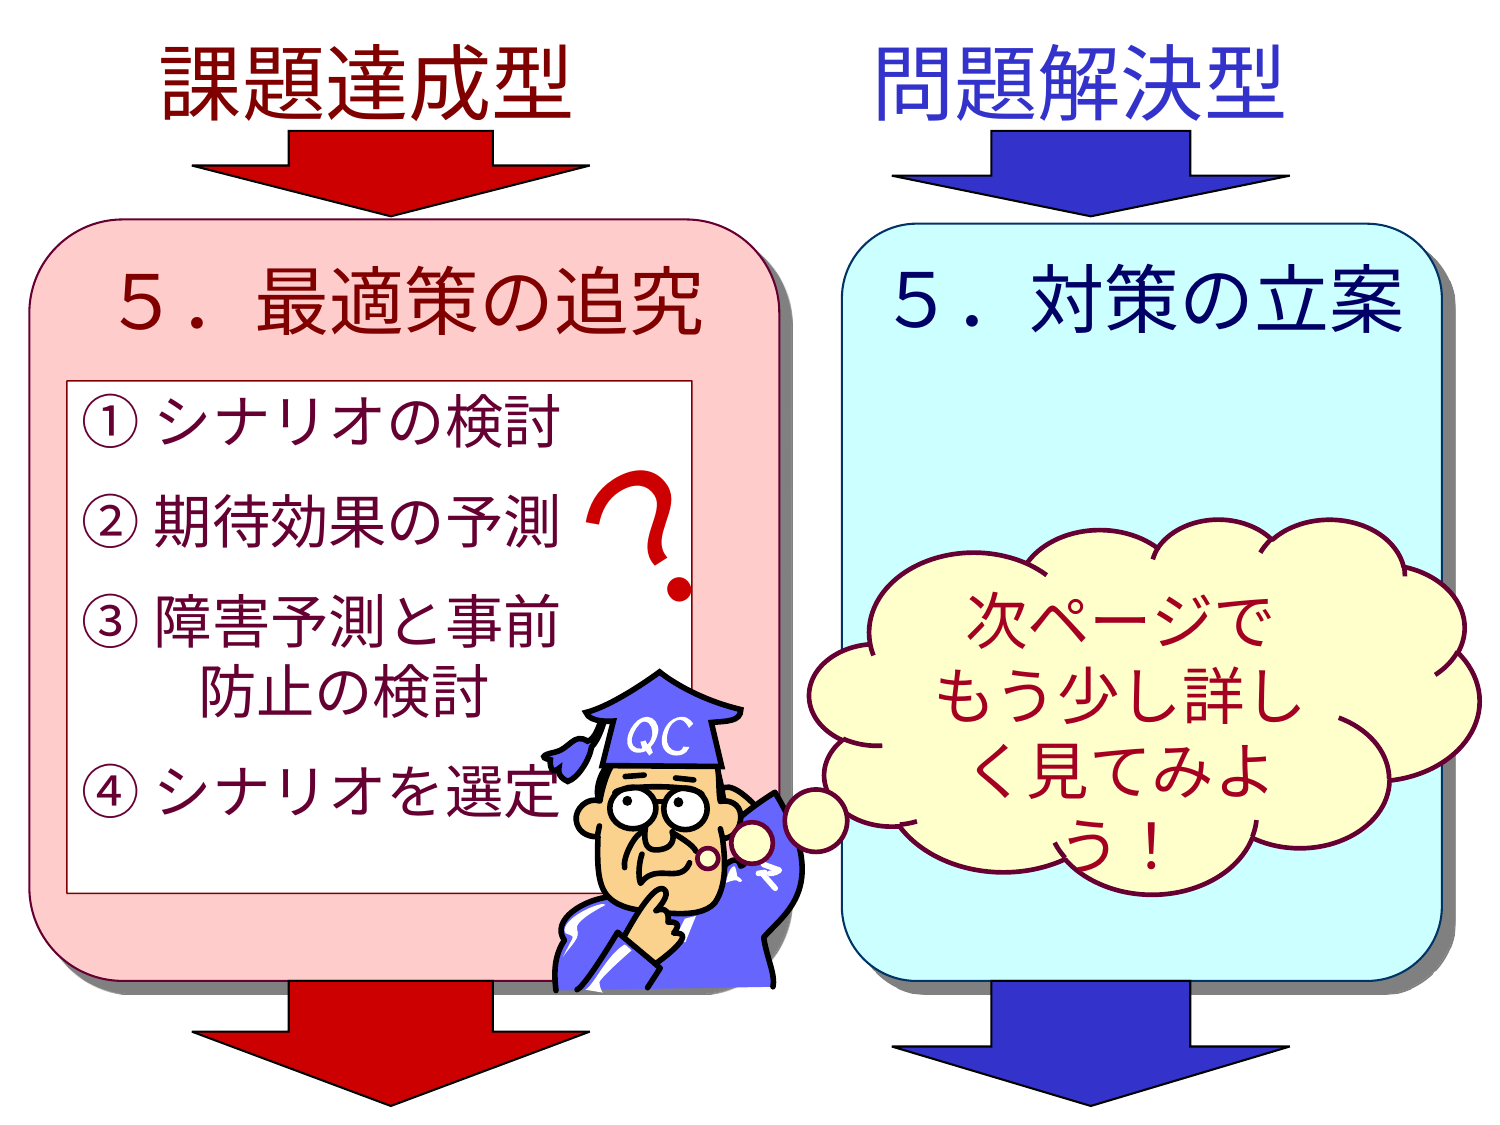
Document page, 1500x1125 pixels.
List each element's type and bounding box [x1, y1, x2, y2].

text_box [29, 30, 1480, 1107]
